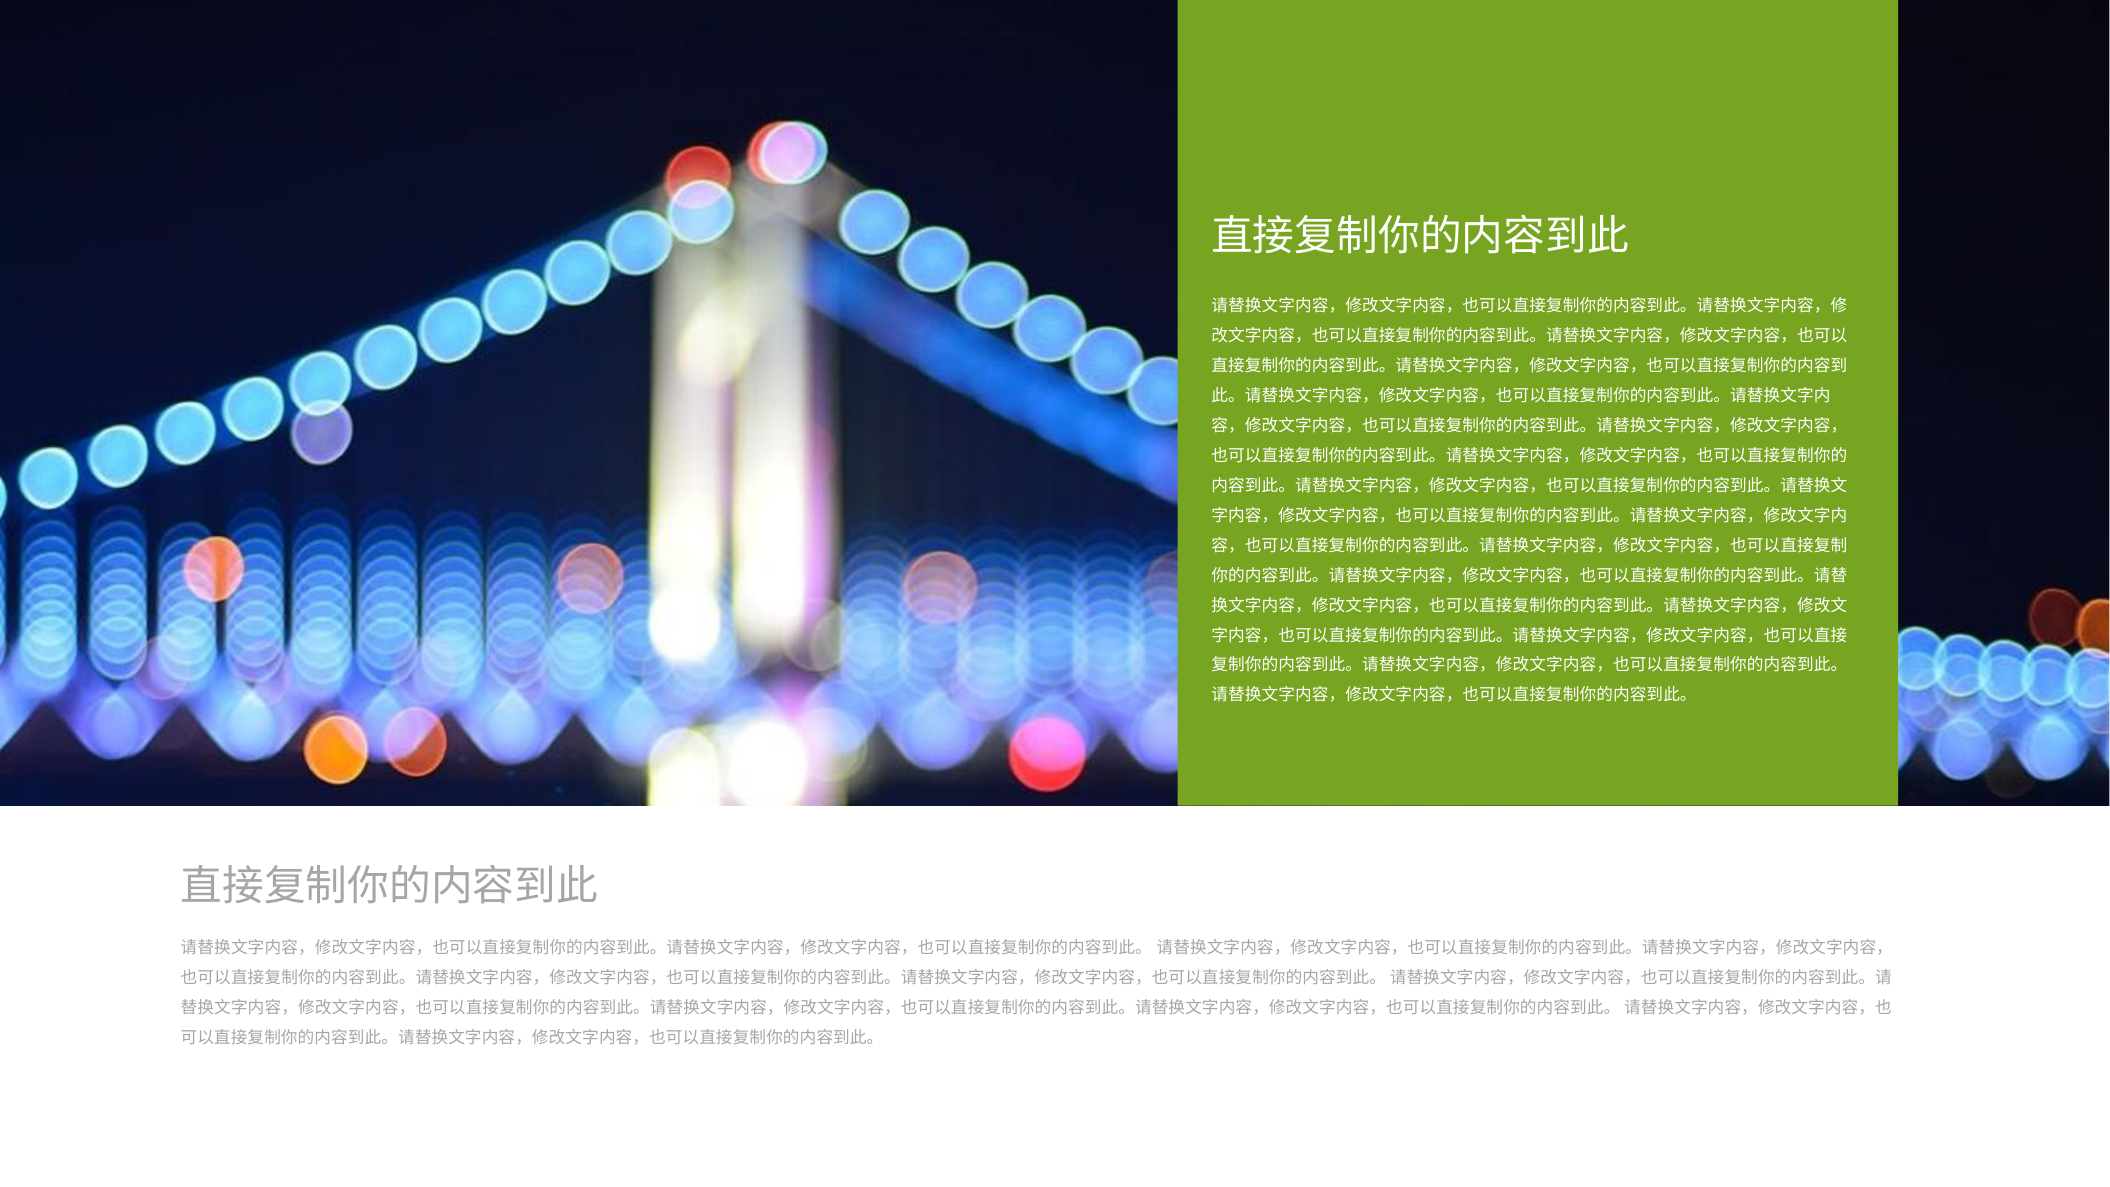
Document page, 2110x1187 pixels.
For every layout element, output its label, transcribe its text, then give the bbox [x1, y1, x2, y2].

text_box [0, 0, 1177, 807]
text_box 直接复制你的内容到此 [180, 858, 618, 909]
text_box 直接复制你的内容到此 [1211, 208, 1693, 259]
text_box [1177, 0, 1899, 807]
text_box [1899, 0, 2110, 807]
text_box 请替换文字内容，修改文字内容，也可以直接复制你的内容到此。请替换文字内容，修改文字内容，也可以直接复制你的内容到此。请替换文字内容，修改文字内容，也可以直接复制你的内容到此。请替换文字内容，修改文字内容，也可以直接复制你的内容到此。请替换文字内容，修改文字内容，也可以直接复制你的内容到此。请替换文字内容，修改文字内容，也可以直接复制你的内容到此。请替换文字内容，修改文字内容，也可以直接复制你的内容到此。请替换文字内容，修改文字内容，也可以直接复制你的内容到此。请替换文字内容，修改文字内容，也可以直接复制你的内容到此。请替换文字内容，修改文字内容，也可以直接复制你的内容到此。请替换文字内容，修改文字内容，也可以直接复制你的内容到此。请替换文字内容，修改文字内容，也可以直接复制你的内容到此。请替换文字内容，修改文字内容，也可以直接复制你的内容到此。请替换文字内容，修改文字内容，也可以直接复制你的内容到此。请替换文字内容，修改文字内容，也可以直接复制你的内容到此。请替换文字内容，修改文字内容，也可以直接复制你的内容到此。请替换文字内容，修改文字内容，也可以直接复制你的内容到此。请替换文字内容，修改文字内容，也可以直接复制你的内容到此。 [1211, 285, 1865, 705]
text_box 请替换文字内容，修改文字内容，也可以直接复制你的内容到此。请替换文字内容，修改文字内容，也可以直接复制你的内容到此。 请替换文字内容，修改文字内容，也可以直接复制你的内容到此。请替换文字内容，修改文字内容，也可以直接复制你的内容到此。请替换文字内容，修改文字内容，也可以直接复制你的内容到此。请替换文字内容，修改文字内容，也可以直接复制你的内容到此。 请替换文字内容，修改文字内容，也可以直接复制你的内容到此。请替换文字内容，修改文字内容，也可以直接复制你的内容到此。请替换文字内容，修改文字内容，也可以直接复制你的内容到此。请替换文字内容，修改文字内容，也可以直接复制你的内容到此。 请替换文字内容，修改文字内容，也可以直接复制你的内容到此。请替换文字内容，修改文字内容，也可以直接复制你的内容到此。 [180, 927, 1894, 1048]
